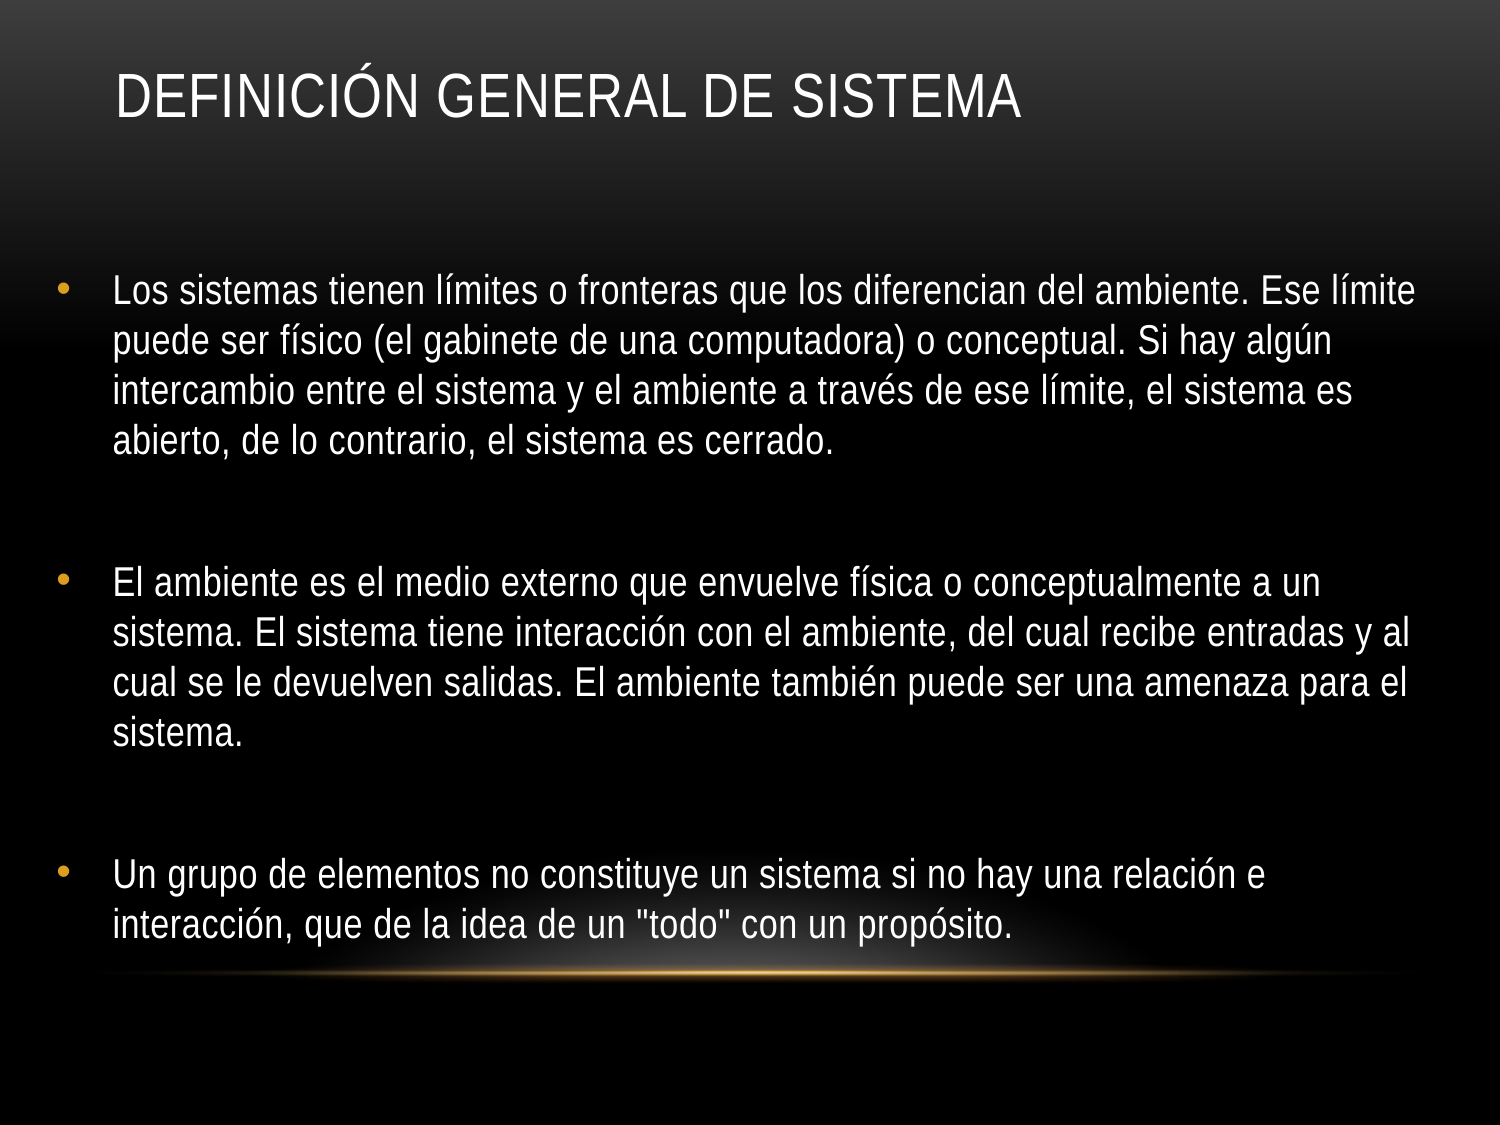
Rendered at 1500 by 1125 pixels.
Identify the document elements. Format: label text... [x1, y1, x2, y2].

list Los sistemas tienen límites o fronteras que los diferencian del ambiente. Ese límite puede ser físico (el gabinete de una computadora) o conceptual. Si hay algún intercambio entre el sistema y el ambiente a través de ese límite, el sistema es abierto, de lo contrario, el sistema es cerrado. El ambiente es el medio externo que envuelve física o conceptualmente a un sistema. El sistema tiene interacción con el ambiente, del cual recibe entradas y al cual se le devuelven salidas. El ambiente también puede ser una amenaza para el sistema. Un grupo de elementos no constituye un sistema si no hay una relación e interacción, que de la idea de un "todo" con un propósito. [41, 184, 1459, 1059]
title Definición general de Sistema [100, 30, 1401, 138]
picture [0, 0, 1500, 1125]
